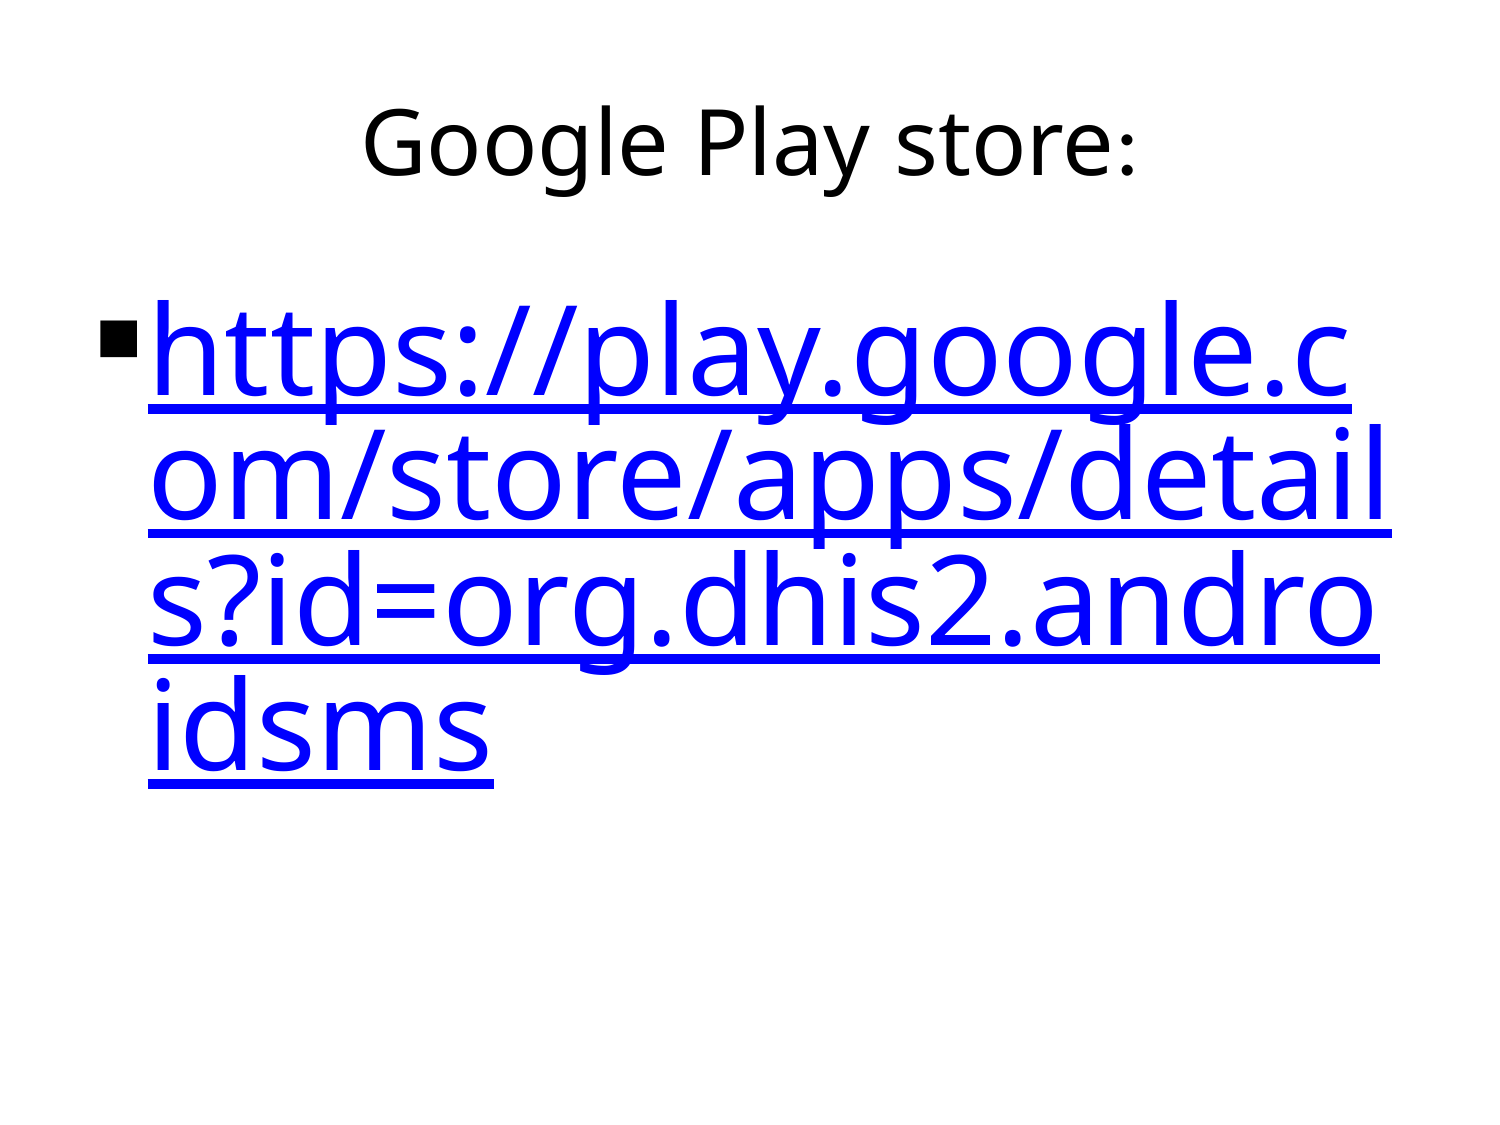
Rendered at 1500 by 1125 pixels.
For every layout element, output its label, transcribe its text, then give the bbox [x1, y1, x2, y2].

list https://play.google.com/store/apps/details?id=org.dhis2.androidsms [75, 262, 1425, 1005]
title Google Play store: [75, 45, 1425, 233]
